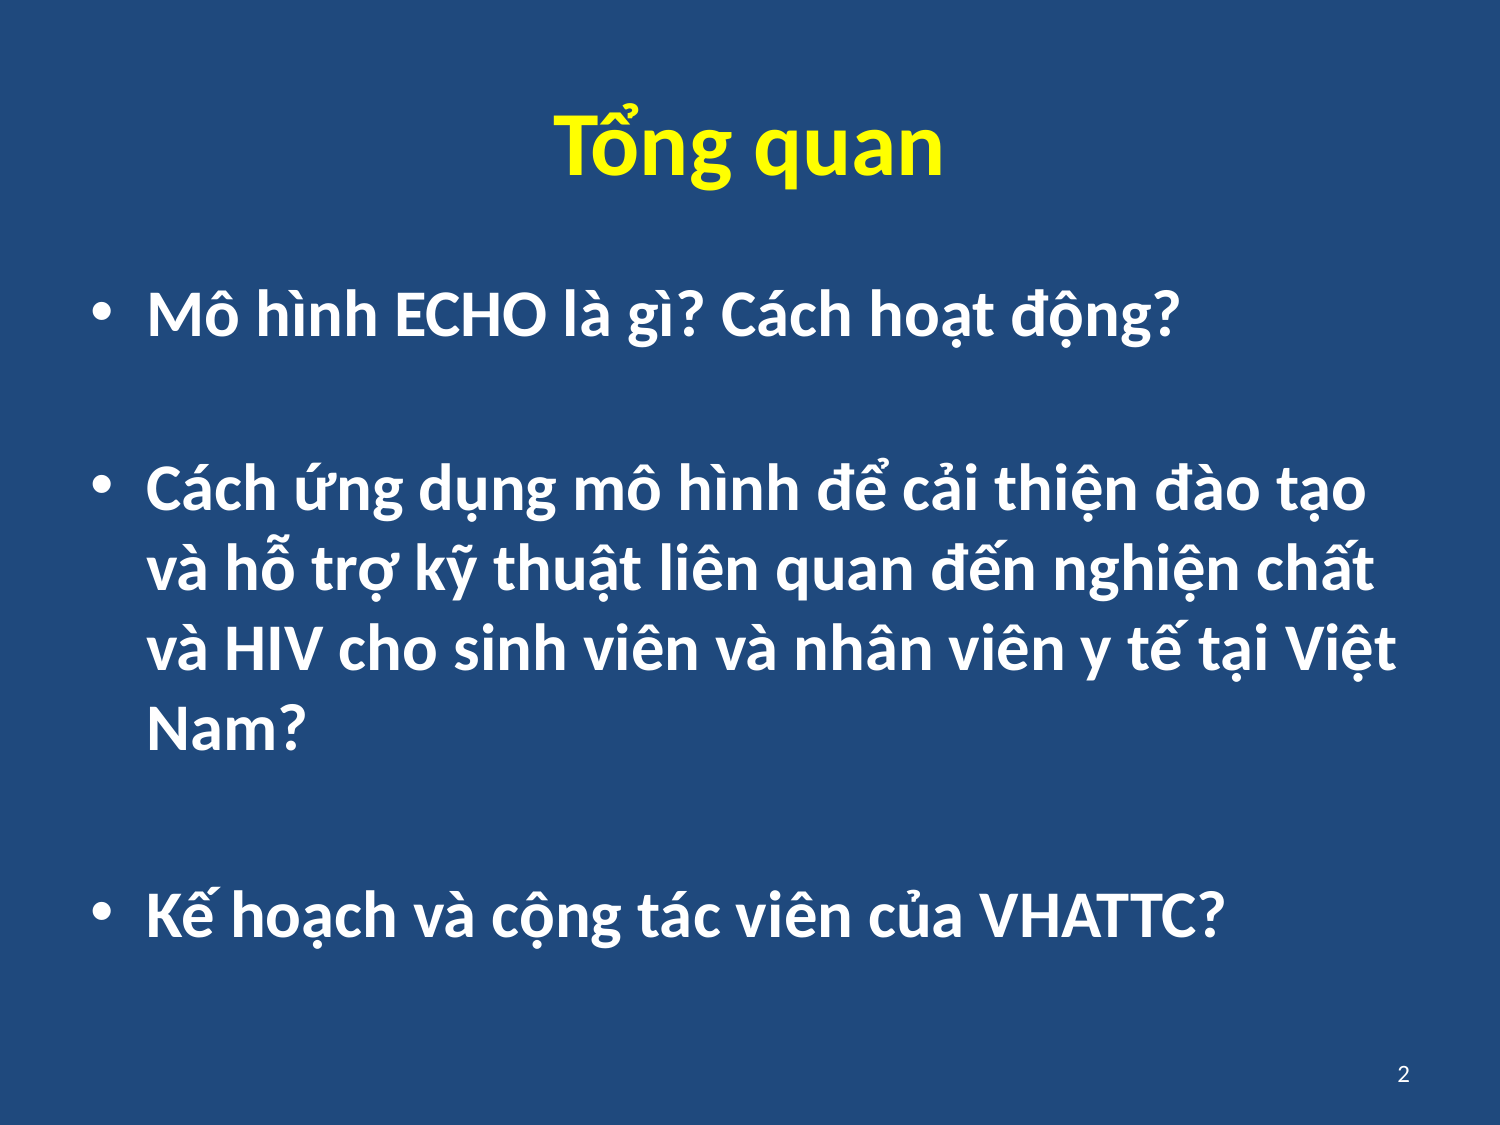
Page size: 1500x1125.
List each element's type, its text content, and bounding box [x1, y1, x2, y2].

title Tổng quan [75, 45, 1425, 233]
slide_number 2 [1074, 1042, 1425, 1103]
list Mô hình ECHO là gì? Cách hoạt động? Cách ứng dụng mô hình để cải thiện đào tạo và hỗ trợ kỹ thuật liên quan đến nghiện chất và HIV cho sinh viên và nhân viên y tế tại Việt Nam? Kế hoạch và cộng tác viên của VHATTC? [75, 262, 1425, 1063]
